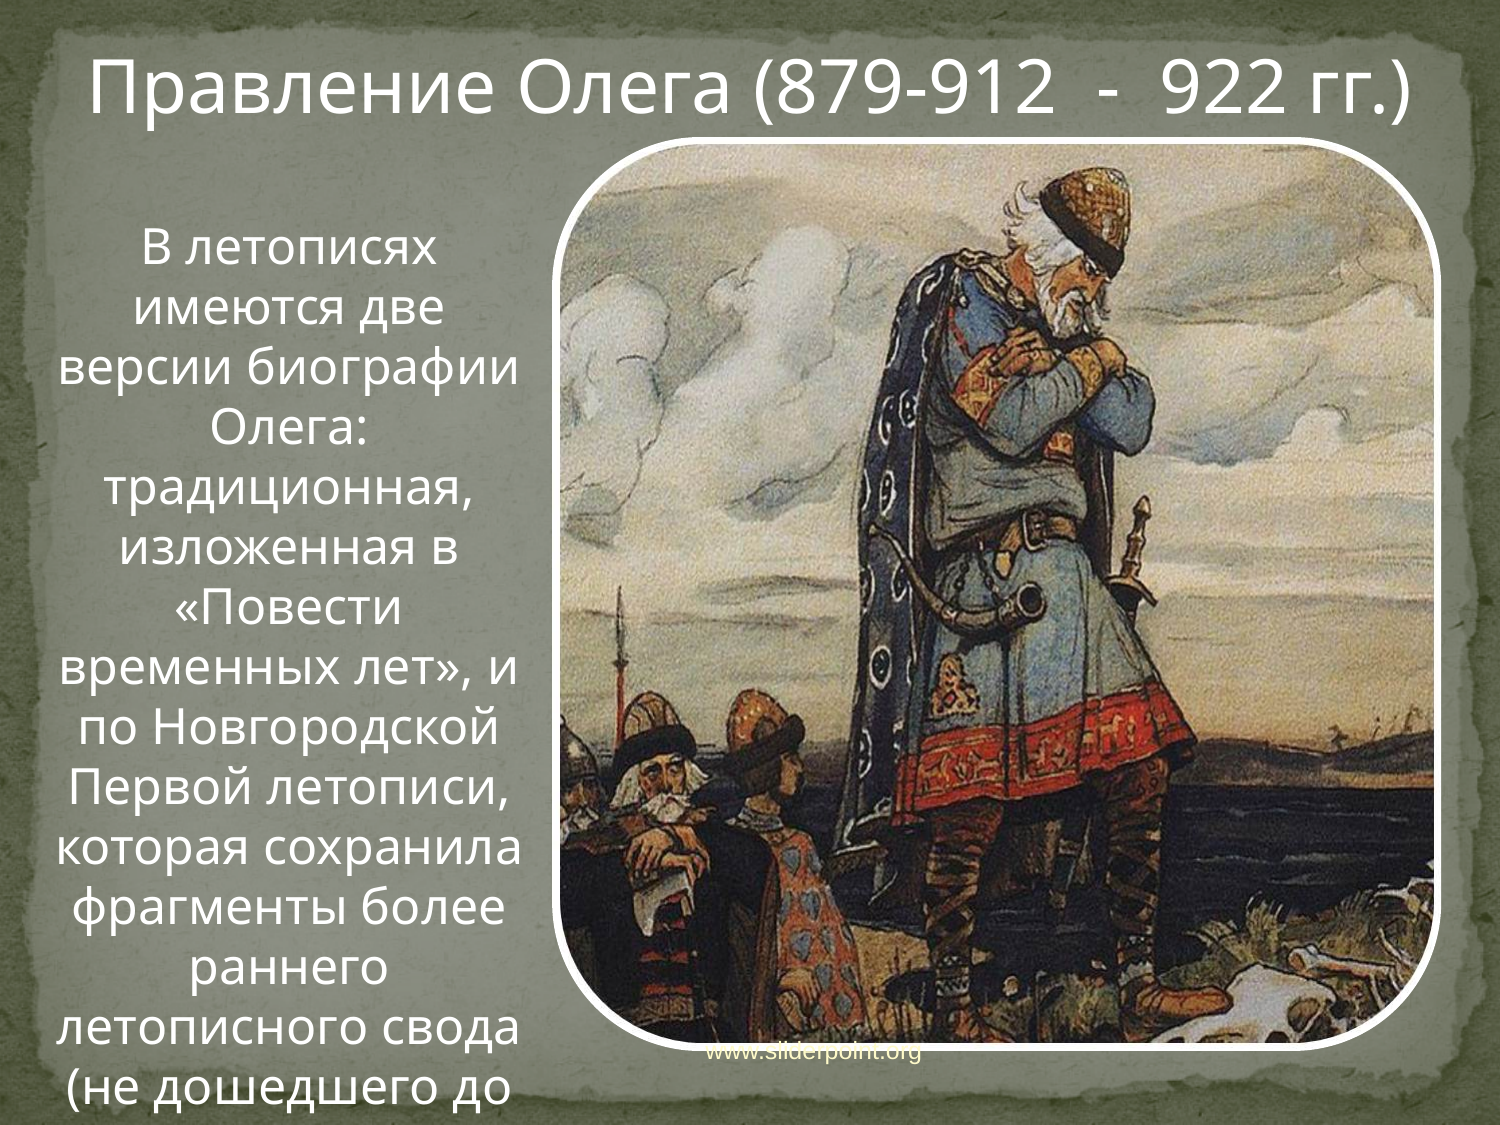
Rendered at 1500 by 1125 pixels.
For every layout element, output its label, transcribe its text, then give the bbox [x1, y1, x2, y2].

picture [552, 137, 1442, 1051]
text_box В летописях имеются две версии биографии Олега: традиционная, изложенная в «Повести временных лет», и по Новгородской Первой летописи, которая сохранила фрагменты более раннего летописного свода (не дошедшего до наших дней) с путаницей в хронологии. [29, 207, 550, 1125]
footer www.sliderpoint.org [350, 1017, 938, 1081]
text_box Правление Олега (879-912 - 922 гг.) [0, 30, 1500, 136]
